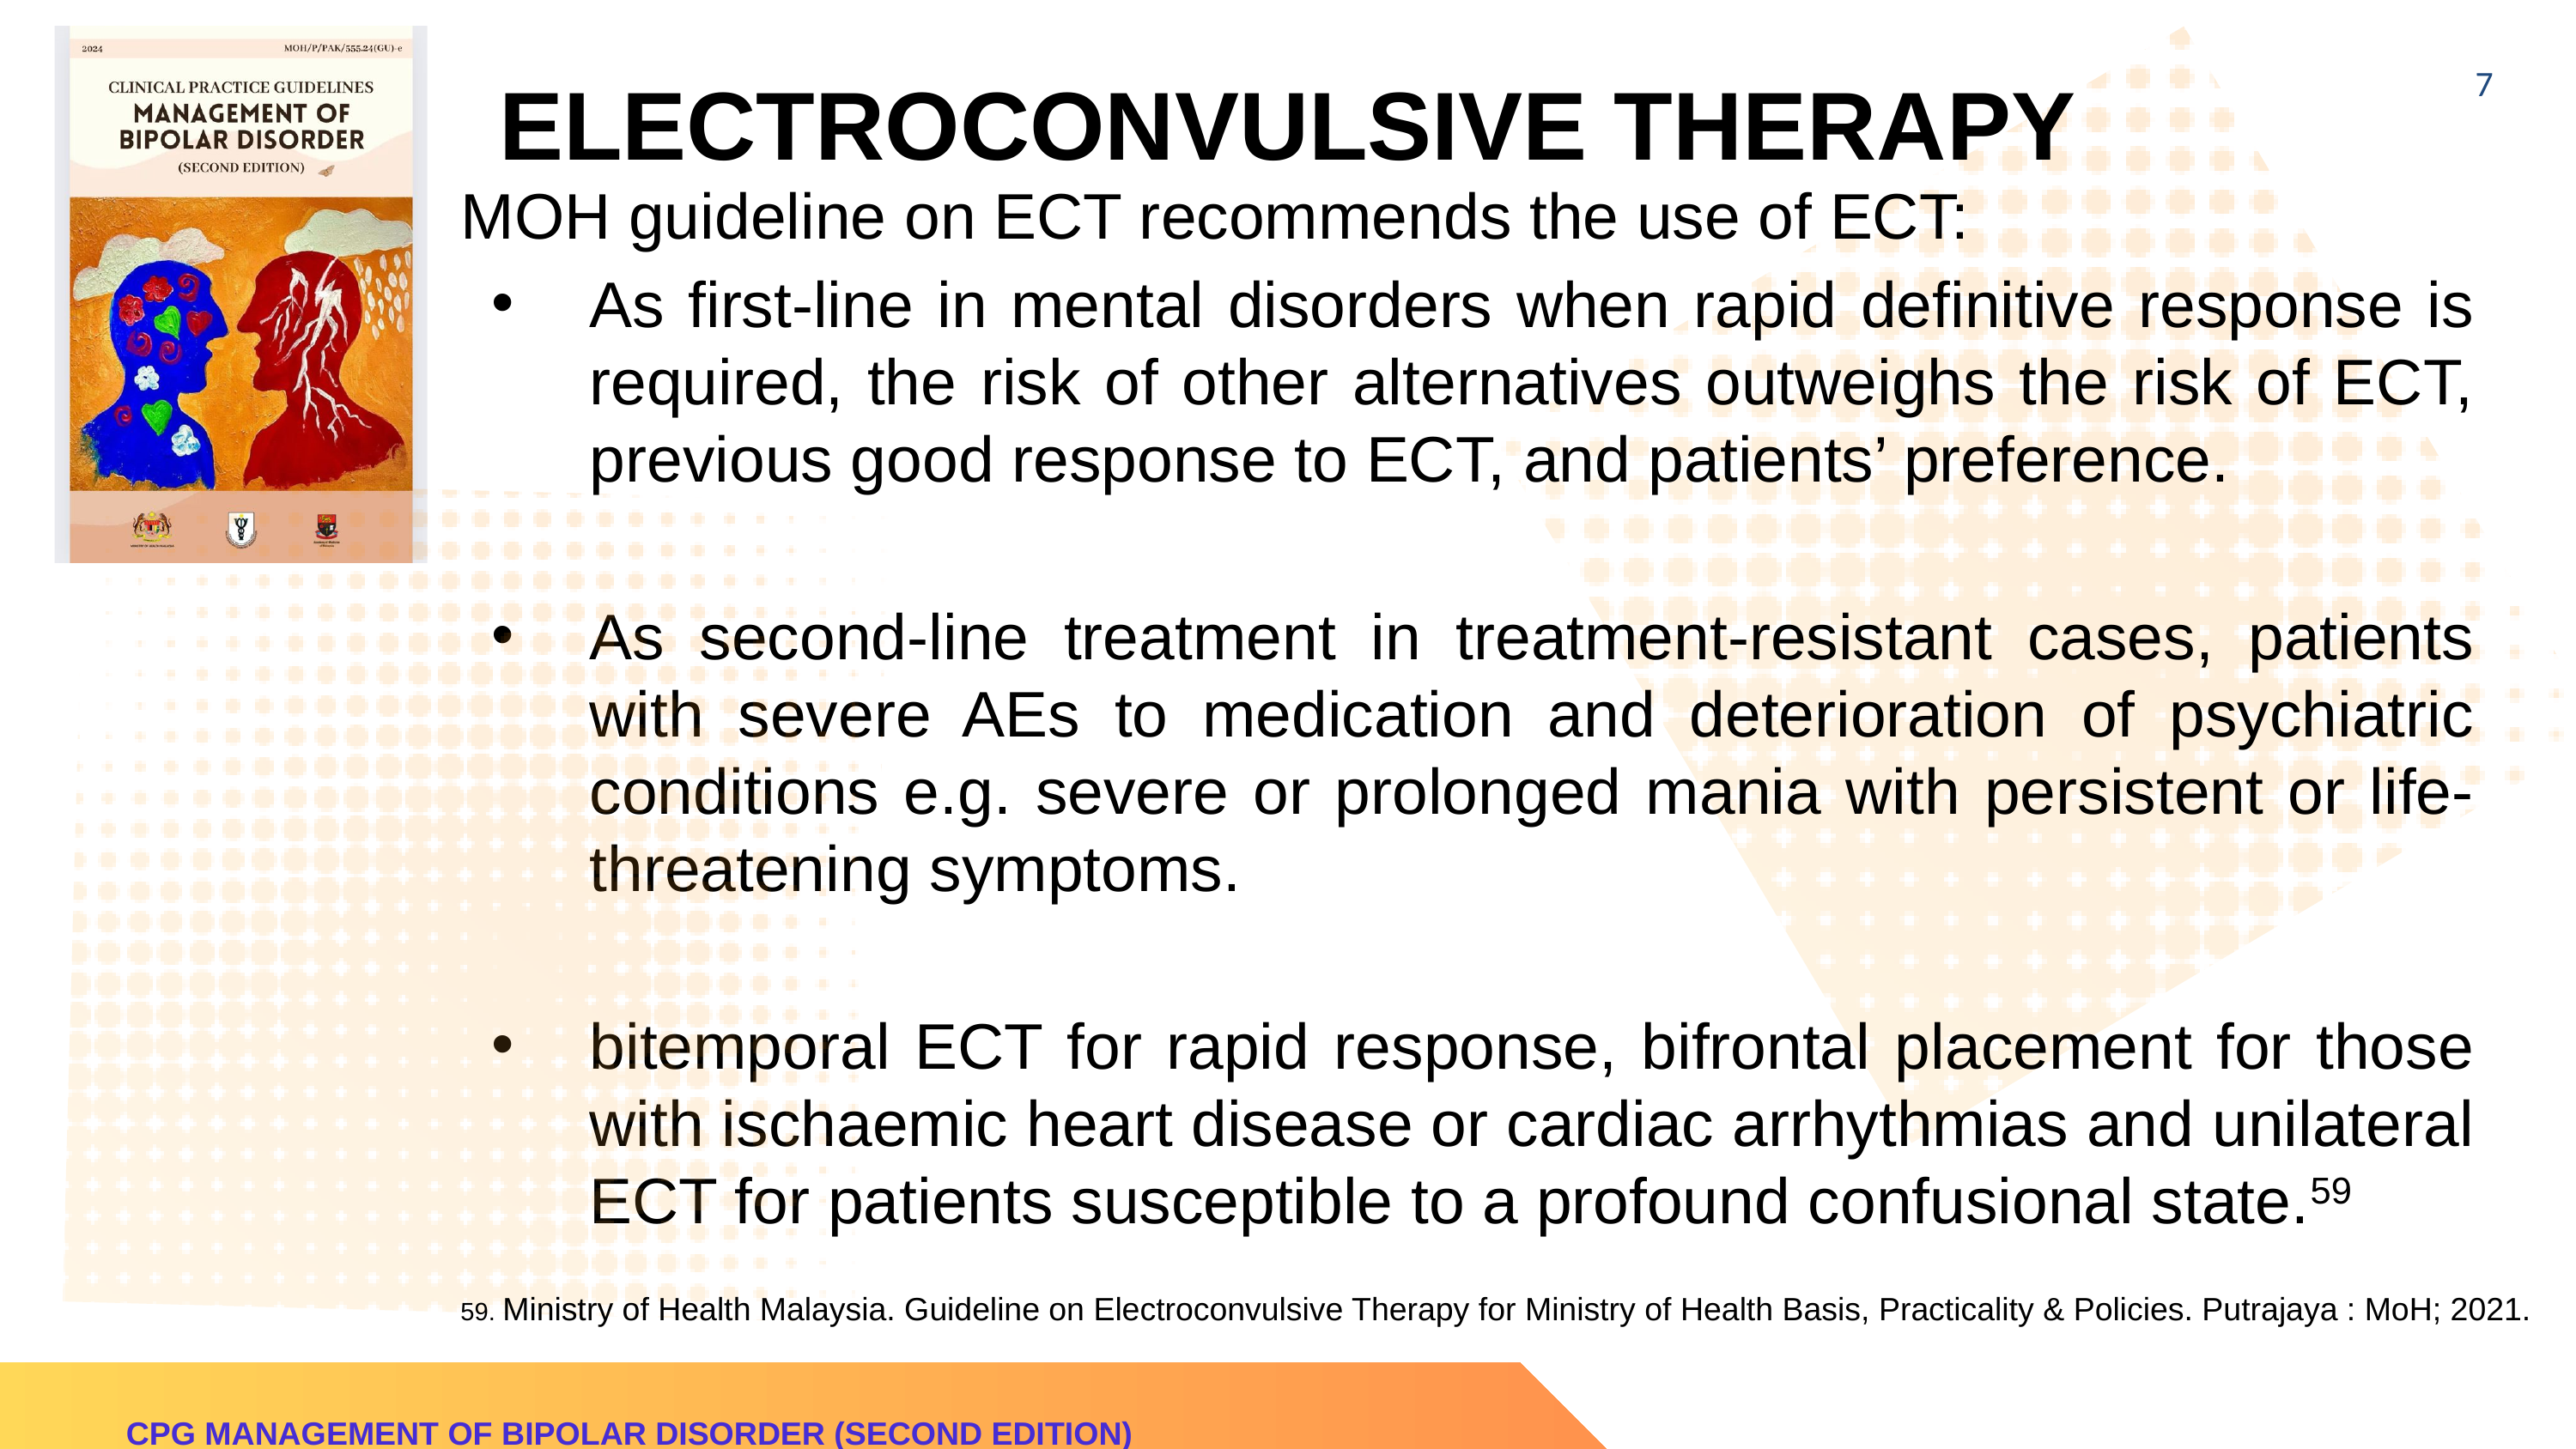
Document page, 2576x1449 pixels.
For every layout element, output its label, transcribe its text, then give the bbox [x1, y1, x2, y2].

text_box CPG MANAGEMENT OF BIPOLAR DISORDER (SECOND EDITION) [0, 1410, 1332, 1449]
text_box [62, 480, 889, 1313]
slide_number 7 [2351, 27, 2506, 138]
picture [54, 26, 428, 563]
title ELECTROCONVULSIVE THERAPY [88, 40, 2488, 203]
list MOH guideline on ECT recommends the use of ECT: As first-line in mental disorders when rapid definitive response is required, the risk of other alternatives outweighs the risk of ECT, previous good response to ECT, and patients’ preference. As second-line treatment in treatment-resistant cases, patients with severe AEs to medication and deterioration of psychiatric conditions e.g. severe or prolonged mania with persistent or life-threatening symptoms. bitemporal ECT for rapid response, bifrontal placement for those with ischaemic heart disease or cardiac arrhythmias and unilateral ECT for patients susceptible to a profound confusional state.59 [447, 167, 2488, 1112]
text_box 59. Ministry of Health Malaysia. Guideline on Electroconvulsive Therapy for Ministry of Health Basis, Practicality & Policies. Putrajaya : MoH; 2021. [447, 1282, 2576, 1375]
